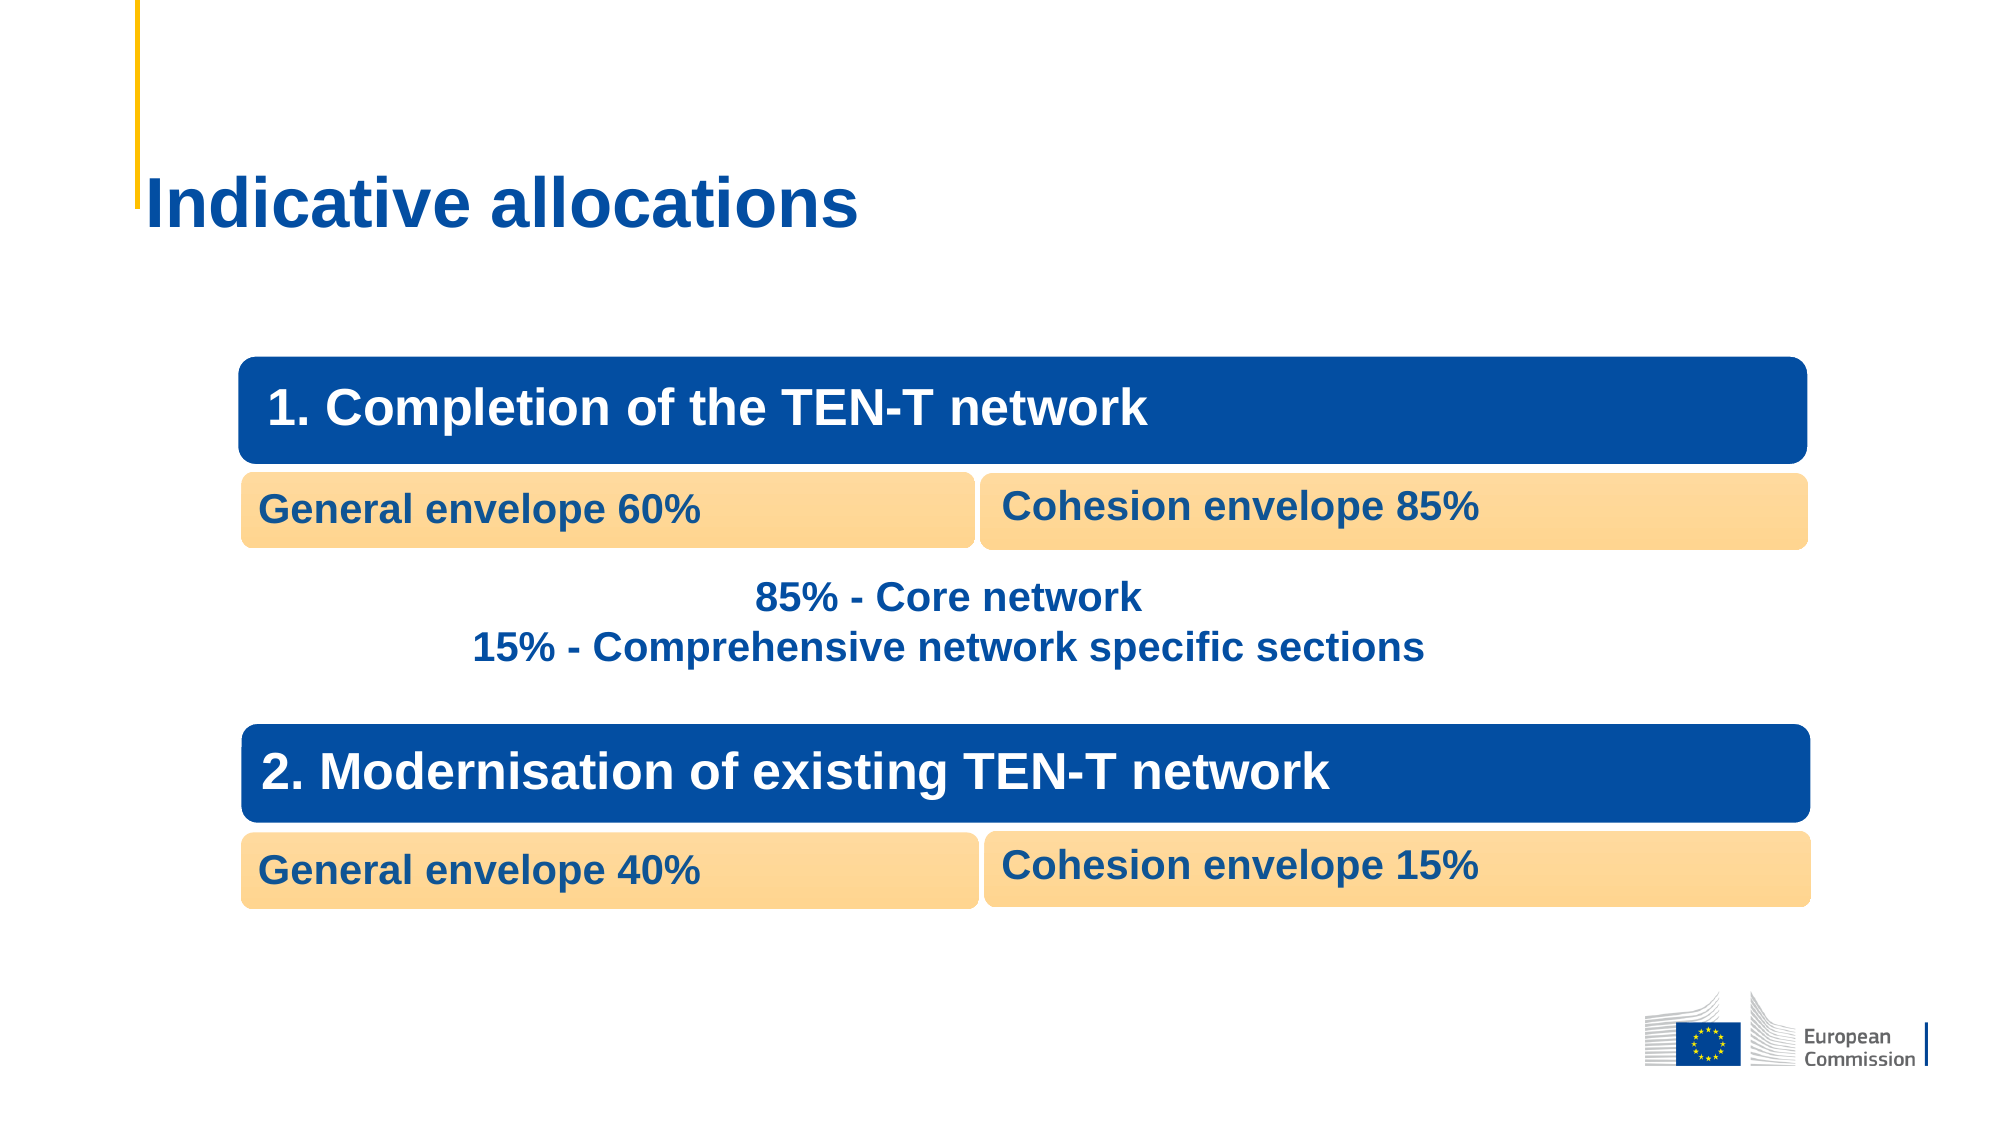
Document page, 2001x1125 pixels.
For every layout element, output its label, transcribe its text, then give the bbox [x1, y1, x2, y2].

text_box [159, 767, 1721, 827]
text_box 85% - Core network 15% - Comprehensive network specific sections [441, 562, 1442, 677]
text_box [240, 832, 980, 910]
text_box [240, 722, 1812, 824]
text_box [237, 355, 1812, 466]
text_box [241, 471, 976, 549]
picture [1645, 991, 1928, 1066]
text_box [979, 472, 1809, 550]
title Indicative allocations [130, 53, 1130, 243]
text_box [984, 830, 1812, 908]
